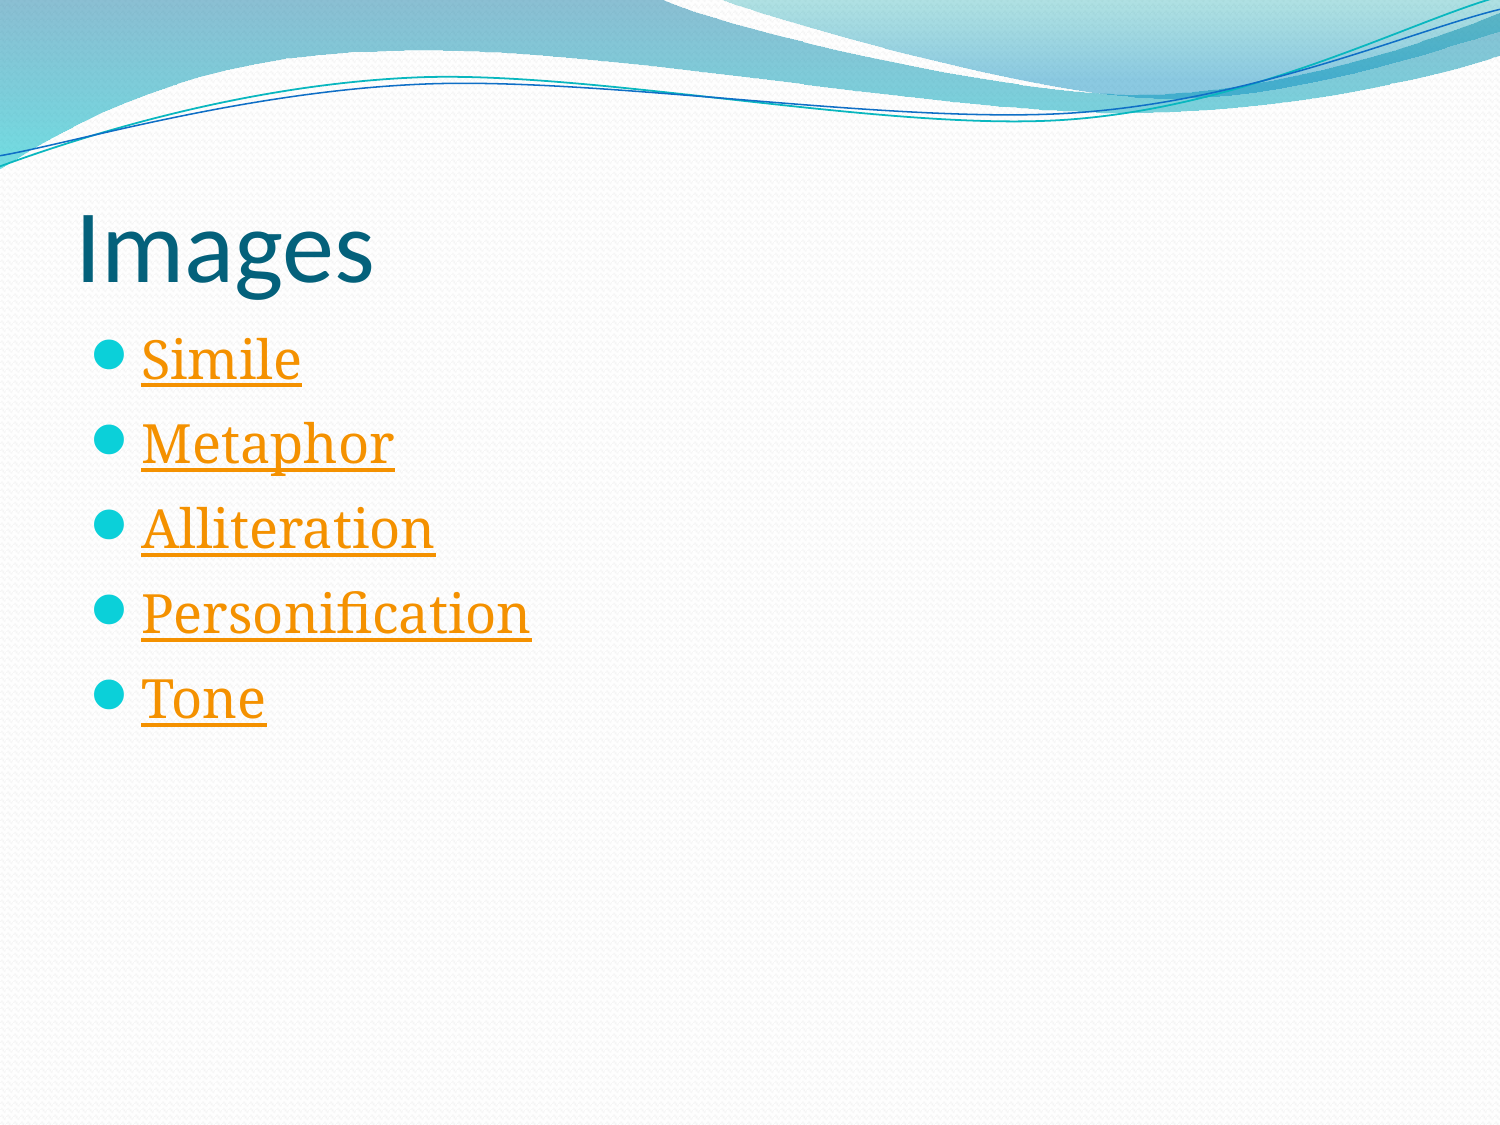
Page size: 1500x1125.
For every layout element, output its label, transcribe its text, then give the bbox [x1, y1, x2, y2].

title Images [75, 115, 1425, 303]
list Simile Metaphor Alliteration Personification Tone [75, 317, 1425, 1038]
